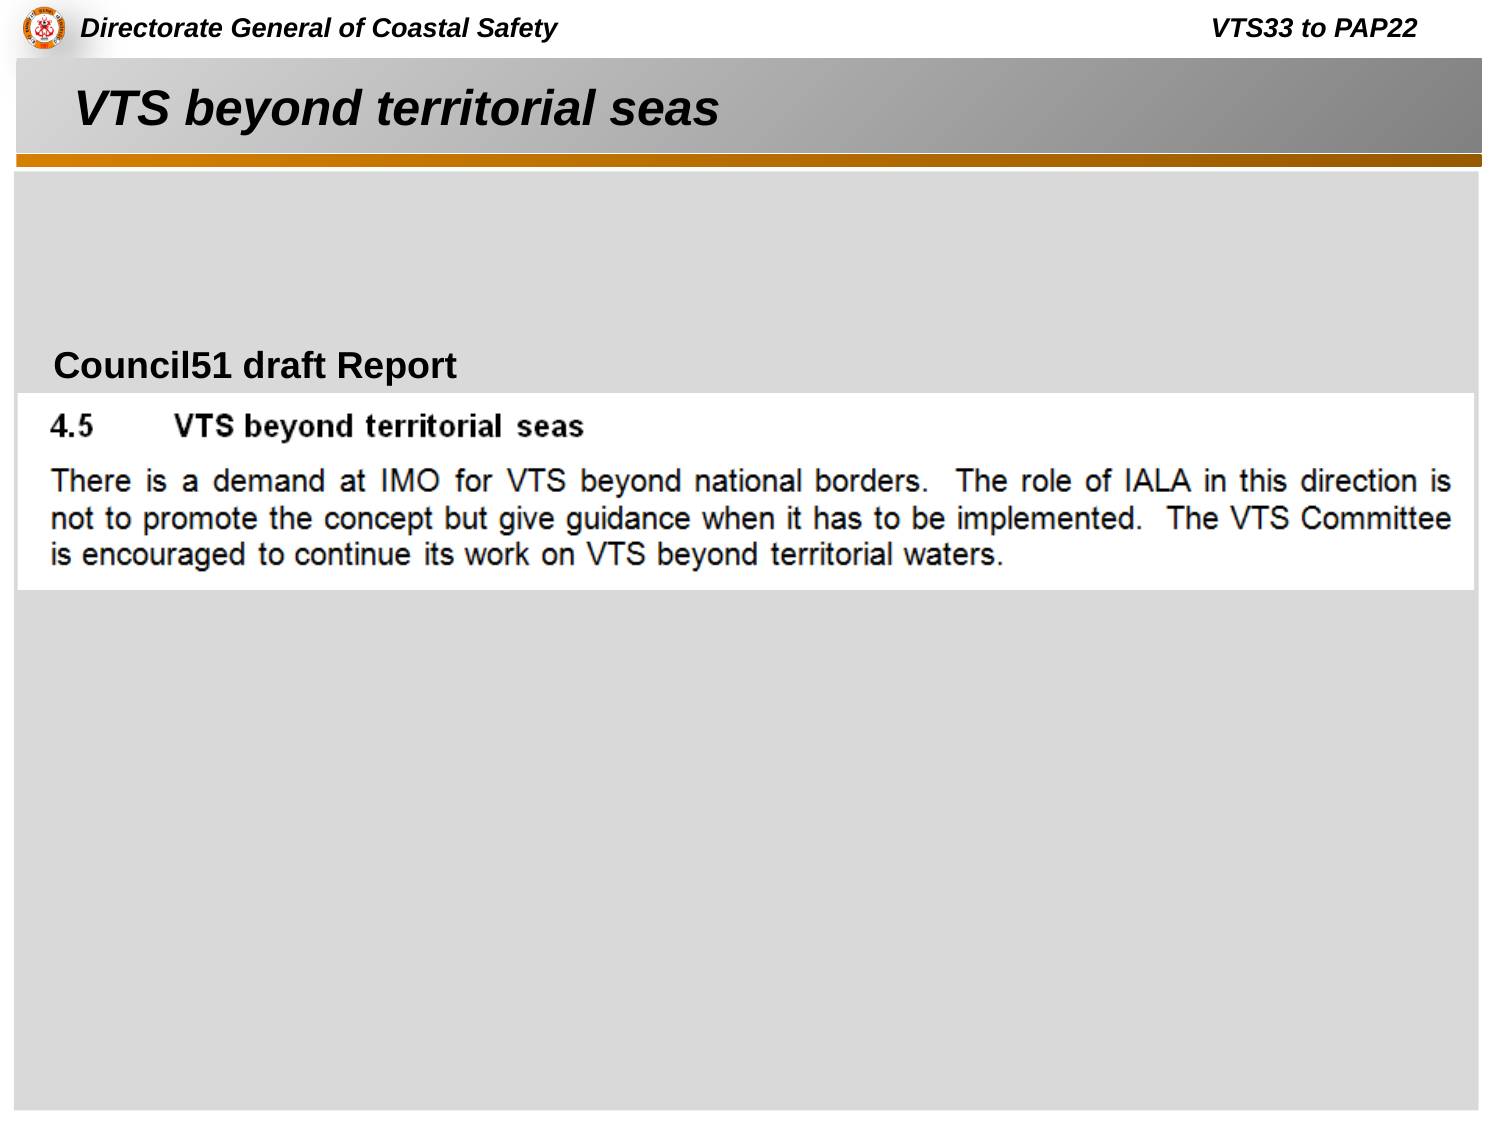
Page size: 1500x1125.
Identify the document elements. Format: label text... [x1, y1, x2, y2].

text_box Council51 draft Report [38, 333, 1374, 391]
picture [23, 6, 65, 49]
picture [17, 393, 1475, 591]
title VTS beyond territorial seas [16, 58, 1482, 153]
